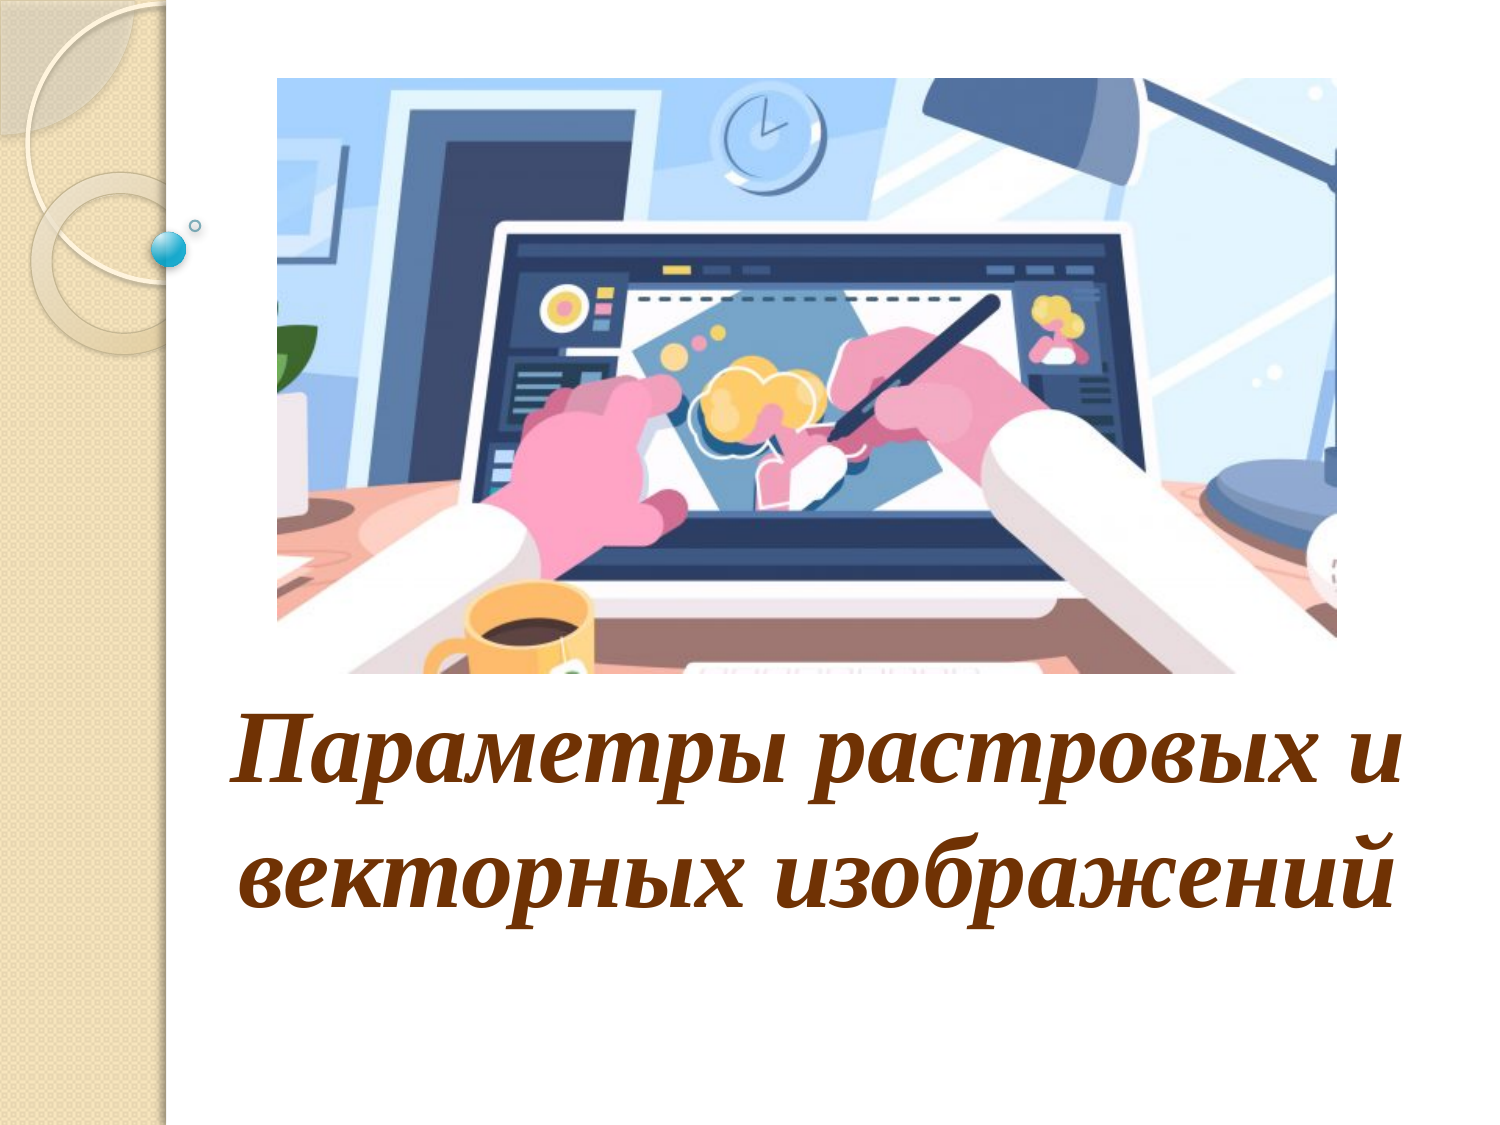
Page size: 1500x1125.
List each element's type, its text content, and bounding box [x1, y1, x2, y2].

title Параметры растровых и векторных изображений [137, 586, 1500, 937]
picture [277, 77, 1338, 674]
